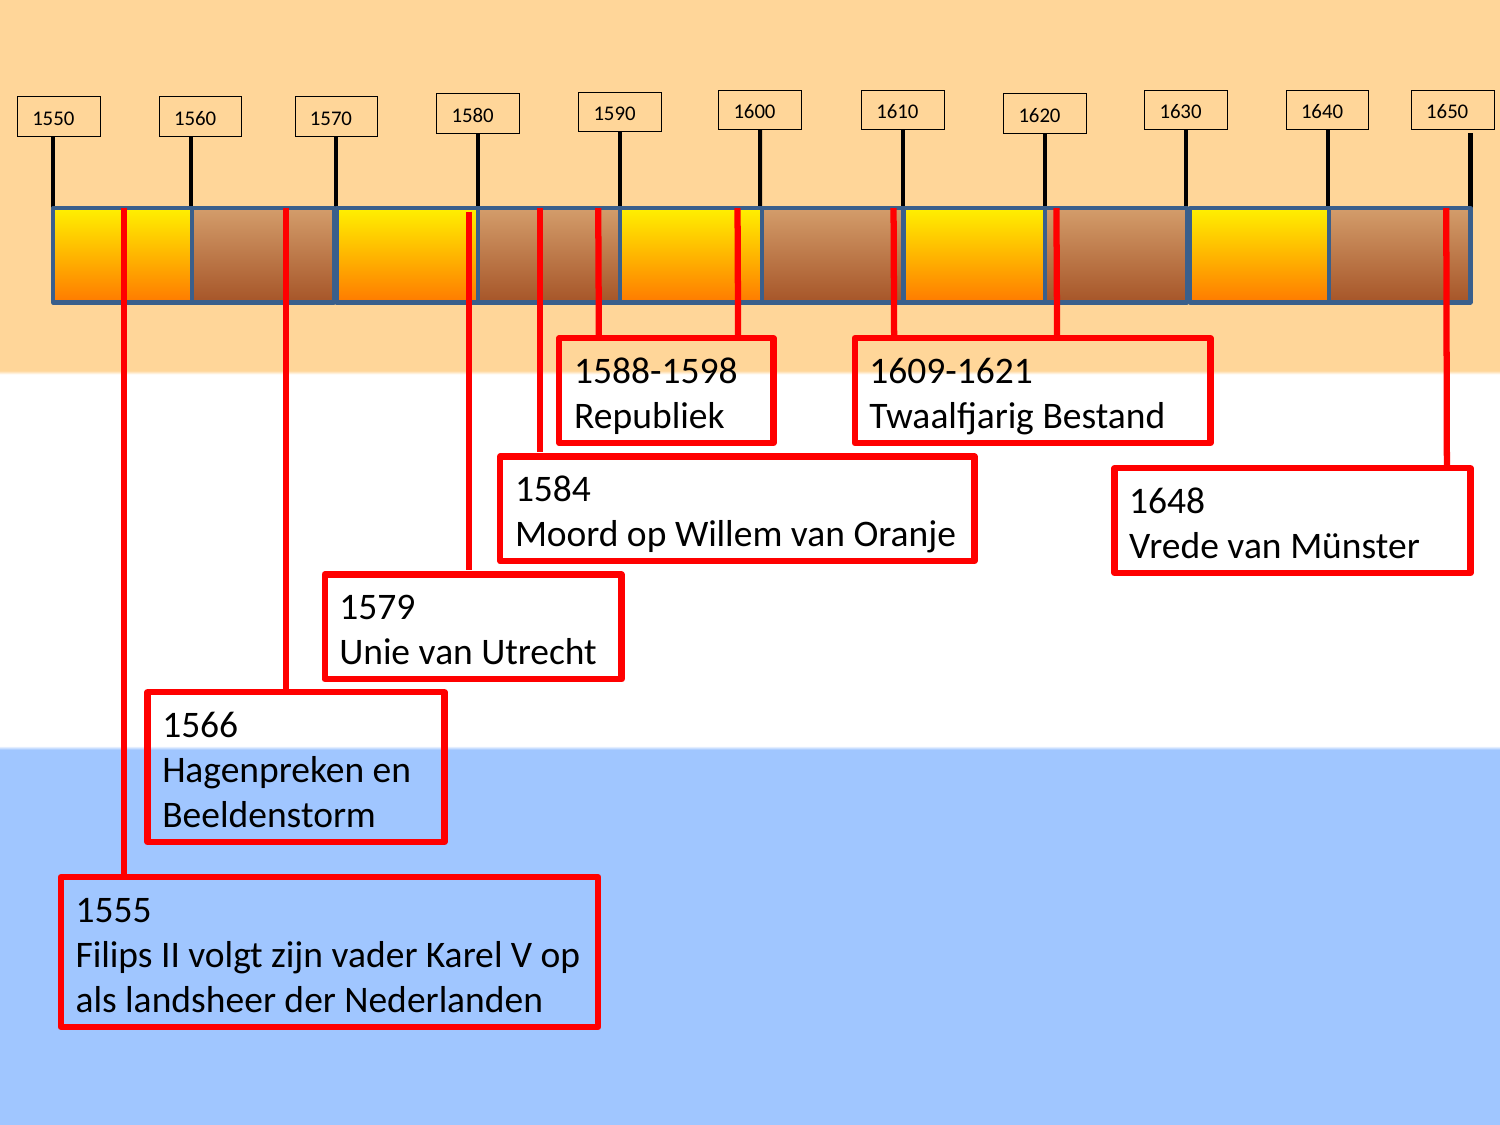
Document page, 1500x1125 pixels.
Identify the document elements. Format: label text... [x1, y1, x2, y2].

text_box 1620 [1003, 93, 1087, 134]
text_box 1584 Moord op Willem van Oranje [500, 456, 975, 562]
text_box 1560 [159, 96, 242, 137]
text_box [1331, 206, 1467, 305]
text_box 1610 [861, 90, 945, 130]
text_box 1590 [578, 92, 662, 132]
text_box 1550 [17, 96, 101, 137]
text_box 1566 Hagenpreken en Beeldenstorm [147, 692, 445, 843]
text_box 1579 Unie van Utrecht [324, 574, 622, 680]
text_box [906, 206, 1043, 305]
text_box 1609-1621 Twaalfjarig Bestand [854, 338, 1211, 443]
text_box [1049, 206, 1182, 305]
text_box [195, 206, 332, 305]
text_box 1630 [1144, 90, 1228, 130]
text_box [622, 206, 757, 305]
text_box 1650 [1411, 90, 1495, 130]
text_box 1588-1598 Republiek [559, 338, 774, 443]
text_box 1648 Vrede van Münster [1114, 468, 1471, 573]
text_box 1640 [1286, 90, 1369, 130]
text_box [56, 206, 188, 305]
text_box [763, 206, 897, 305]
text_box 1555 Filips II volgt zijn vader Karel V op als landsheer der Nederlanden [60, 877, 599, 1027]
text_box [476, 206, 622, 305]
text_box 1580 [436, 93, 520, 134]
text_box [1189, 206, 1325, 305]
text_box [339, 206, 473, 305]
text_box 1570 [295, 96, 378, 137]
text_box 1600 [718, 90, 802, 130]
